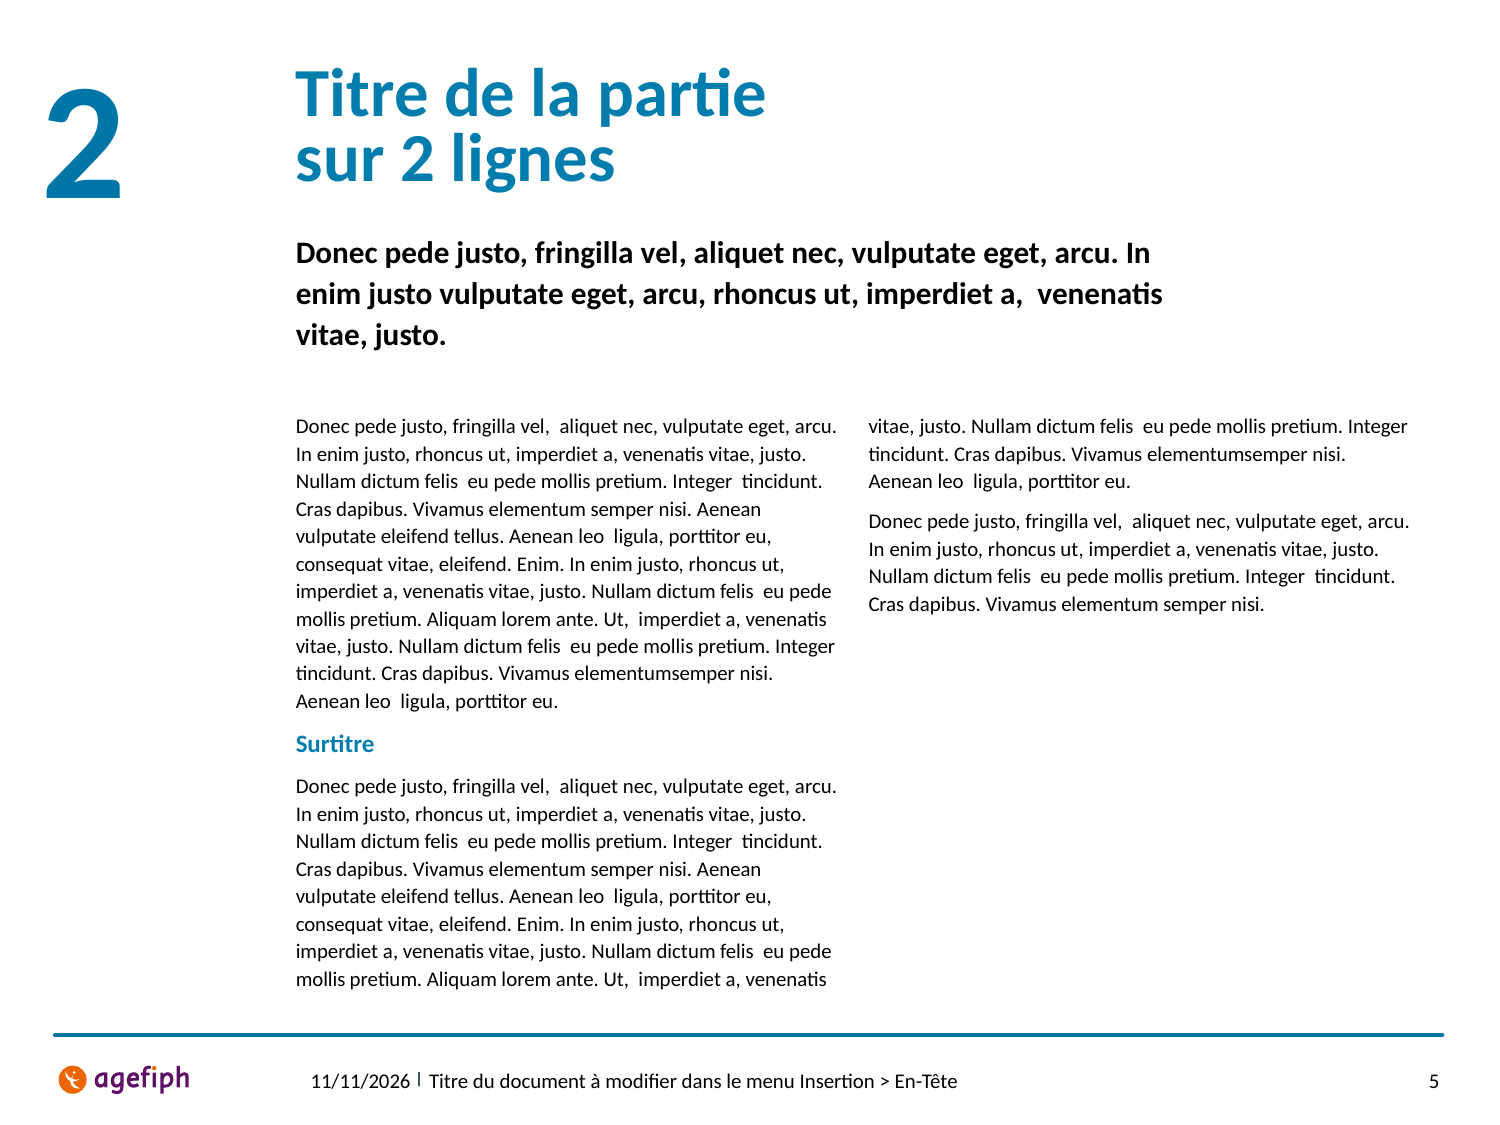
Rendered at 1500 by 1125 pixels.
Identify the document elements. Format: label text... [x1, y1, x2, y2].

slide_number 5 [1116, 1051, 1455, 1111]
footer Titre du document à modifier dans le menu Insertion > En-Tête [414, 1051, 1086, 1111]
list Donec pede justo, fringilla vel, aliquet nec, vulputate eget, arcu. In enim justo, rhoncus ut, imperdiet a, venenatis vitae, justo. Nullam dictum felis eu pede mollis pretium. Integer tincidunt. Cras dapibus. Vivamus elementum semper nisi. Aenean vulputate eleifend tellus. Aenean leo ligula, porttitor eu, consequat vitae, eleifend. Enim. In enim justo, rhoncus ut, imperdiet a, venenatis vitae, justo. Nullam dictum felis eu pede mollis pretium. Aliquam lorem ante. Ut, imperdiet a, venenatis vitae, justo. Nullam dictum felis eu pede mollis pretium. Integer tincidunt. Cras dapibus. Vivamus elementumsemper nisi. Aenean leo ligula, porttitor eu. Surtitre Donec pede justo, fringilla vel, aliquet nec, vulputate eget, arcu. In enim justo, rhoncus ut, imperdiet a, venenatis vitae, justo. Nullam dictum felis eu pede mollis pretium. Integer tincidunt. Cras dapibus. Vivamus elementum semper nisi. Aenean vulputate eleifend tellus. Aenean leo ligula, porttitor eu, consequat vitae, eleifend. Enim. In enim justo, rhoncus ut, imperdiet a, venenatis vitae, justo. Nullam dictum felis eu pede mollis pretium. Aliquam lorem ante. Ut, imperdiet a, venenatis vitae, justo. Nullam dictum felis eu pede mollis pretium. Integer tincidunt. Cras dapibus. Vivamus elementumsemper nisi. Aenean leo ligula, porttitor eu. Donec pede justo, fringilla vel, aliquet nec, vulputate eget, arcu. In enim justo, rhoncus ut, imperdiet a, venenatis vitae, justo. Nullam dictum felis eu pede mollis pretium. Integer tincidunt. Cras dapibus. Vivamus elementum semper nisi. [280, 402, 1427, 1012]
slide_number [254, 1051, 414, 1111]
list Donec pede justo, fringilla vel, aliquet nec, vulputate eget, arcu. In enim justo vulputate eget, arcu, rhoncus ut, imperdiet a, venenatis vitae, justo. [280, 220, 1202, 398]
list 2 [41, 43, 249, 201]
title Titre de la partie sur 2 lignes [280, 71, 1427, 187]
